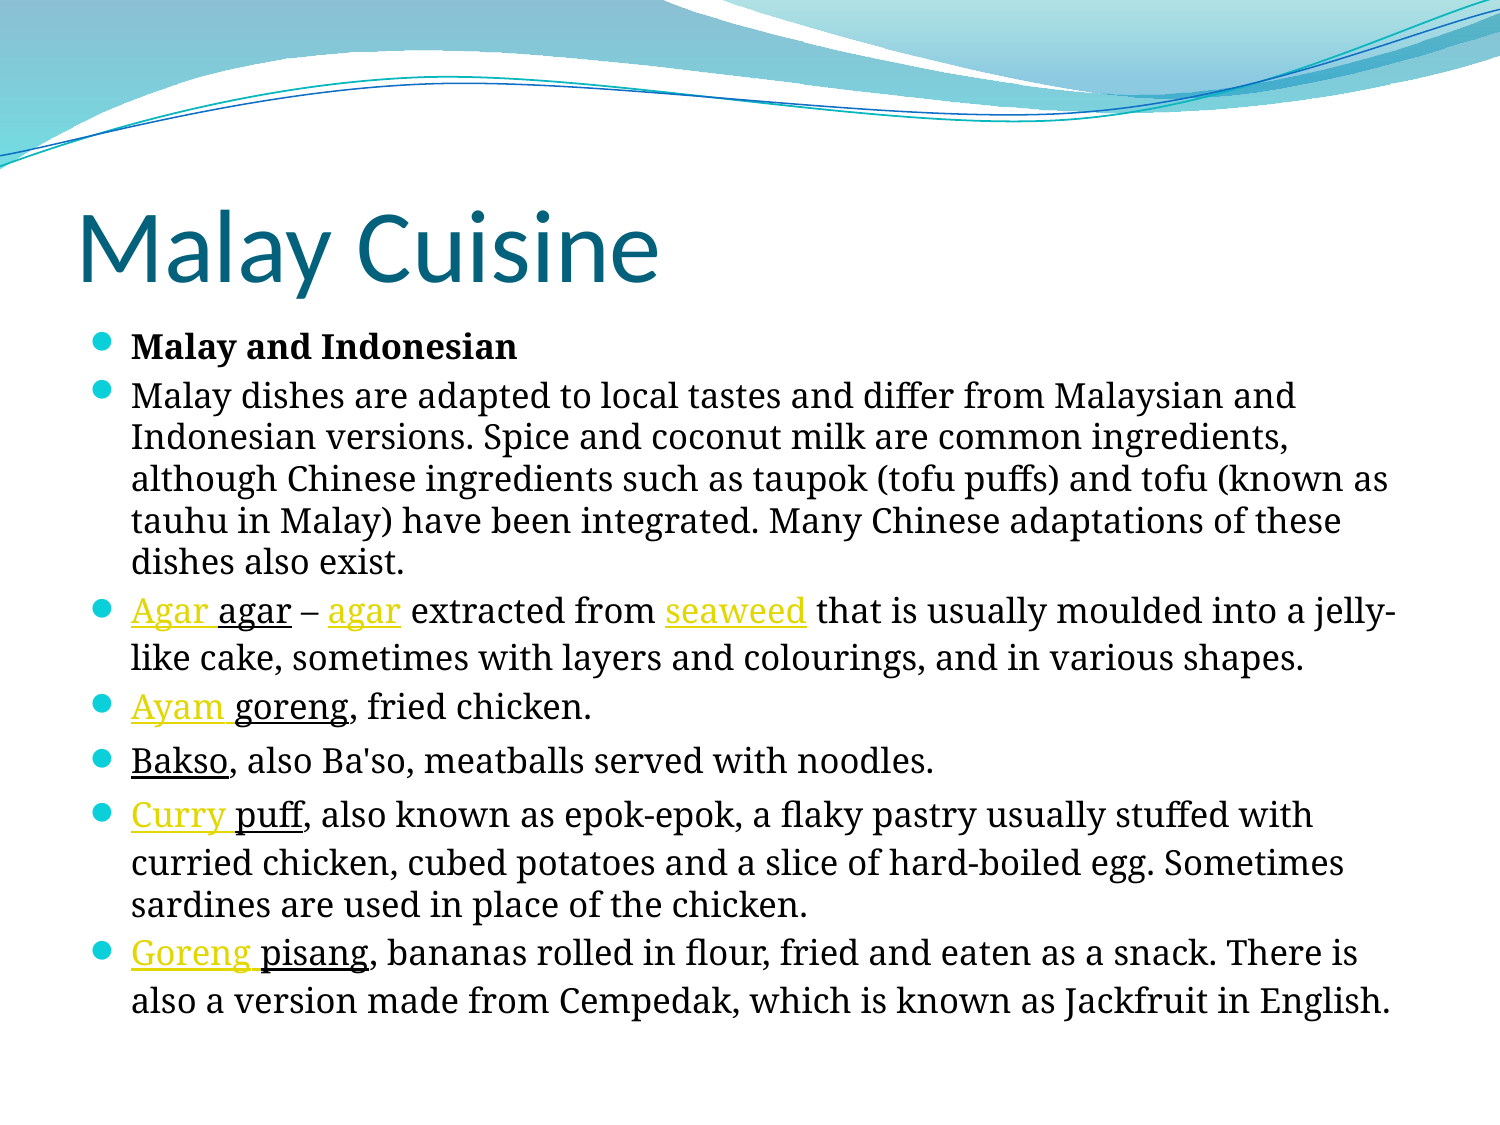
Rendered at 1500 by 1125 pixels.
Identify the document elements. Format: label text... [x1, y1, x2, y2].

title Malay Cuisine [75, 115, 1425, 303]
list Malay and Indonesian Malay dishes are adapted to local tastes and differ from Malaysian and Indonesian versions. Spice and coconut milk are common ingredients, although Chinese ingredients such as taupok (tofu puffs) and tofu (known as tauhu in Malay) have been integrated. Many Chinese adaptations of these dishes also exist. Agar agar – agar extracted from seaweed that is usually moulded into a jelly-like cake, sometimes with layers and colourings, and in various shapes. Ayam goreng, fried chicken. Bakso, also Ba'so, meatballs served with noodles. Curry puff, also known as epok-epok, a flaky pastry usually stuffed with curried chicken, cubed potatoes and a slice of hard-boiled egg. Sometimes sardines are used in place of the chicken. Goreng pisang, bananas rolled in flour, fried and eaten as a snack. There is also a version made from Cempedak, which is known as Jackfruit in English. [75, 317, 1425, 1071]
